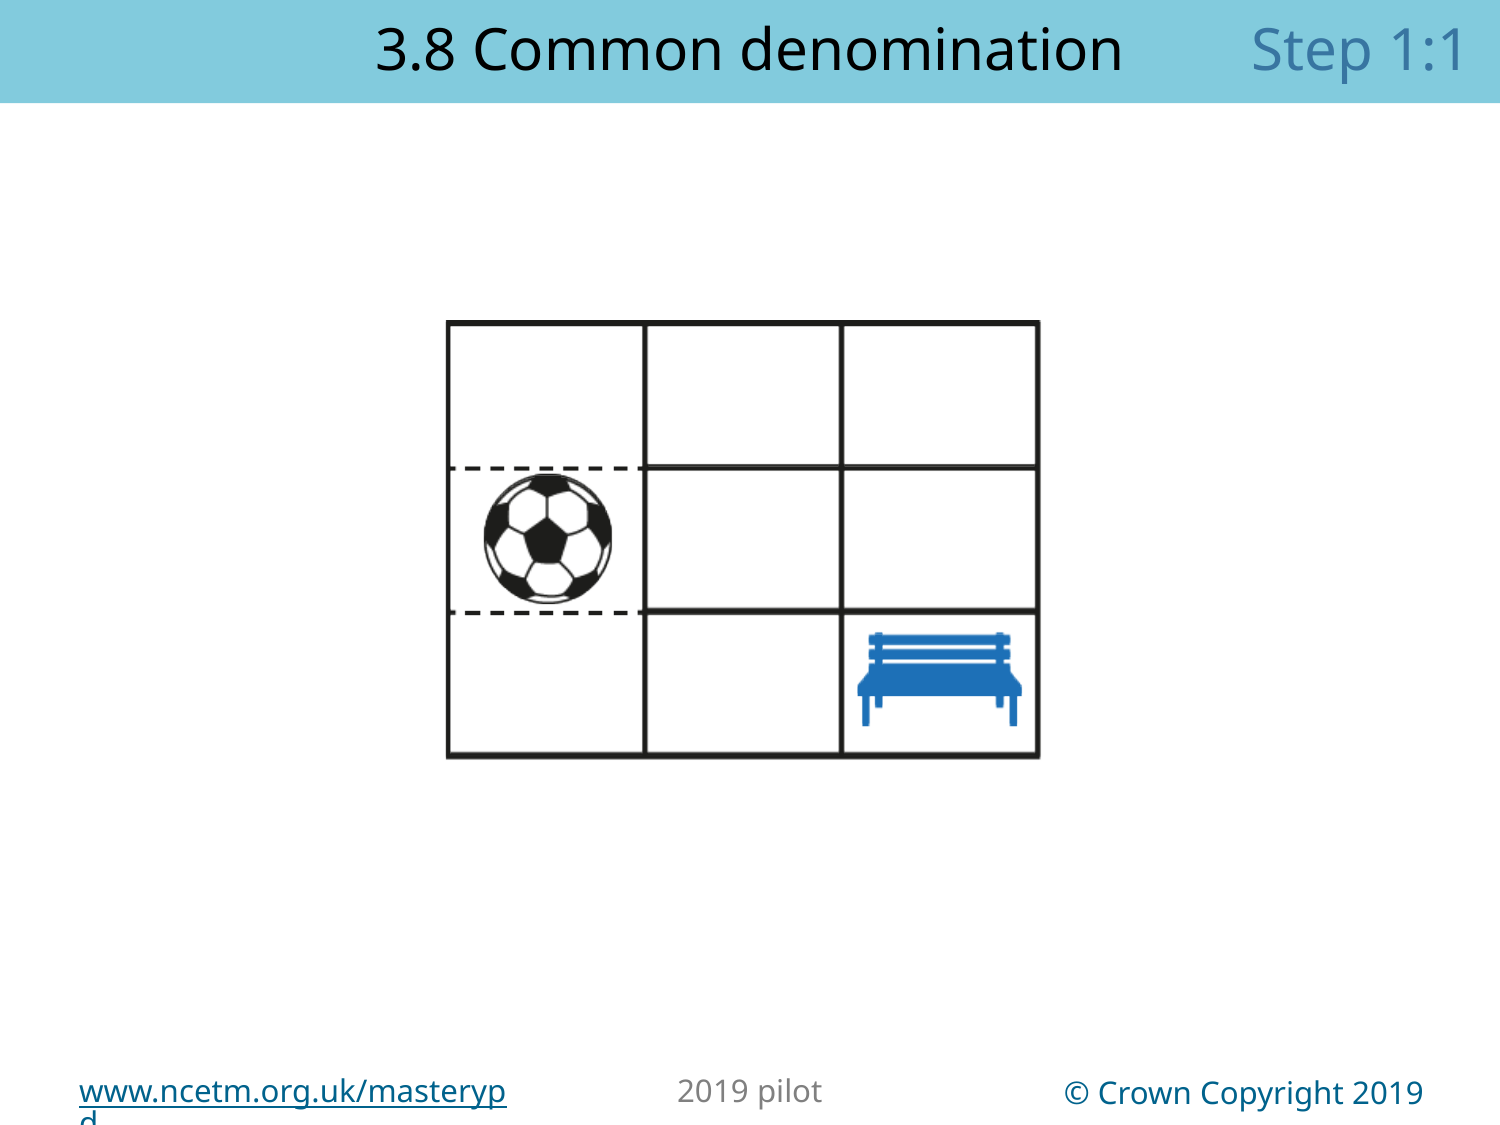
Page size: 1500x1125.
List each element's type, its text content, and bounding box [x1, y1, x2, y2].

list Step 1:1 [0, 0, 1500, 104]
picture [101, 320, 1399, 805]
